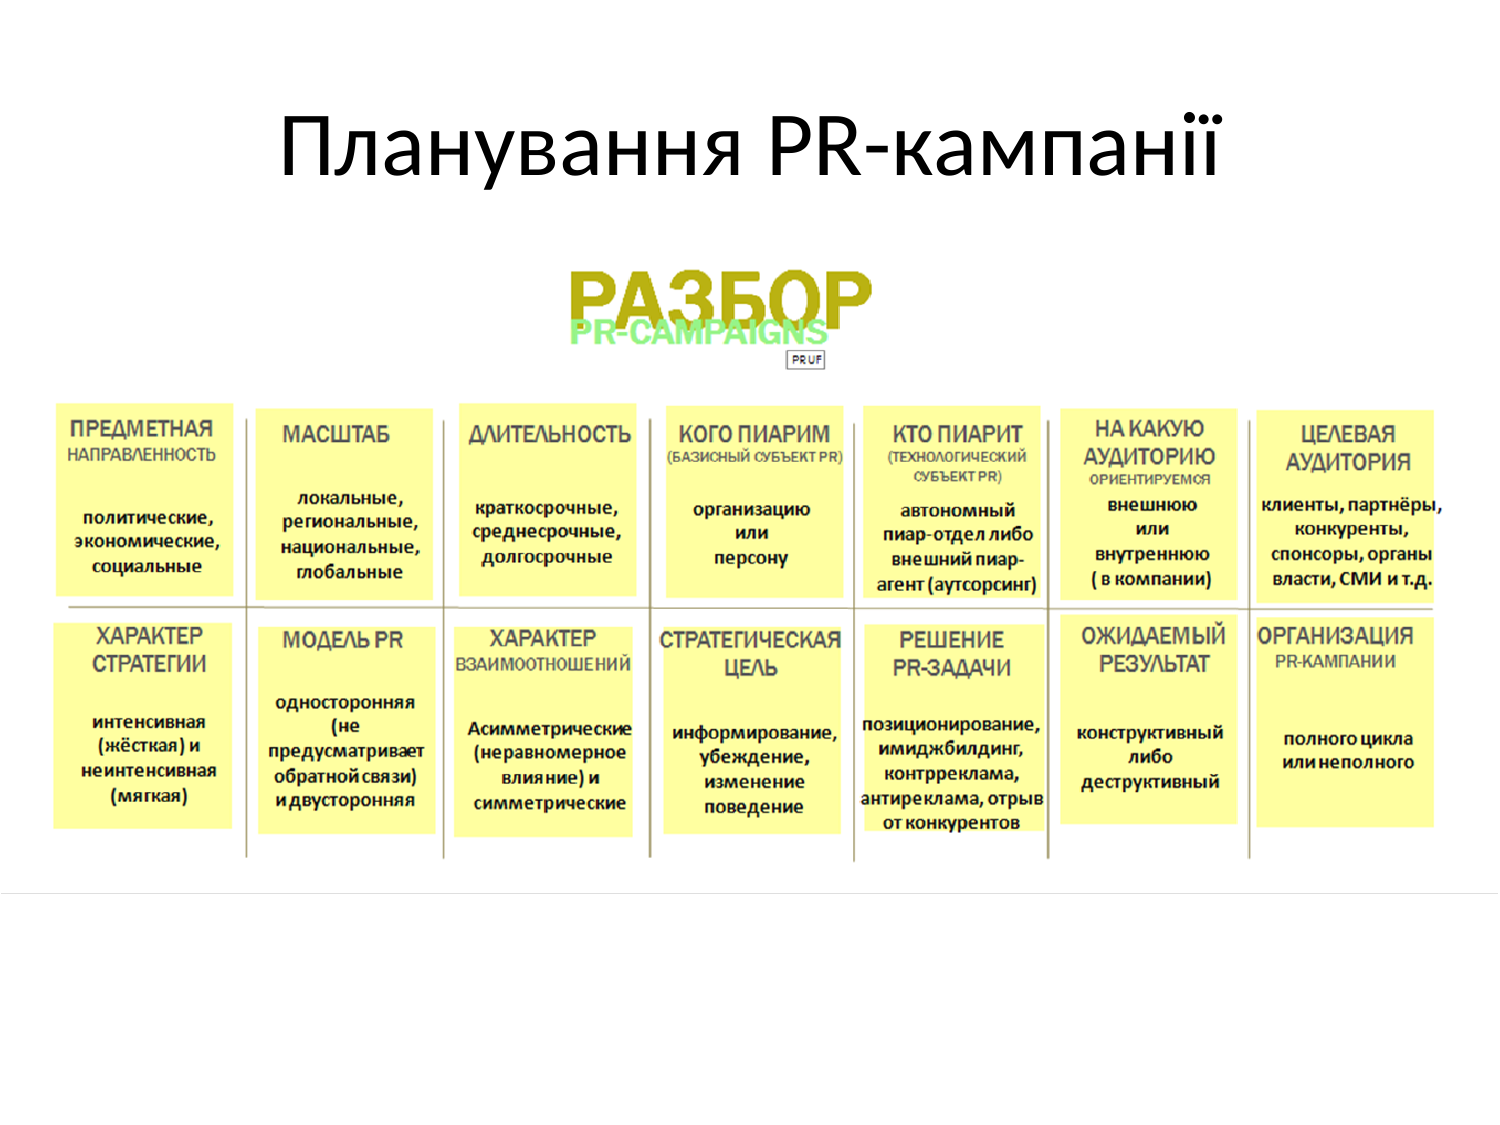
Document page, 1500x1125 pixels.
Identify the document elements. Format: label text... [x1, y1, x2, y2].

picture [0, 231, 1500, 894]
title Планування PR-кампанії [75, 45, 1425, 230]
